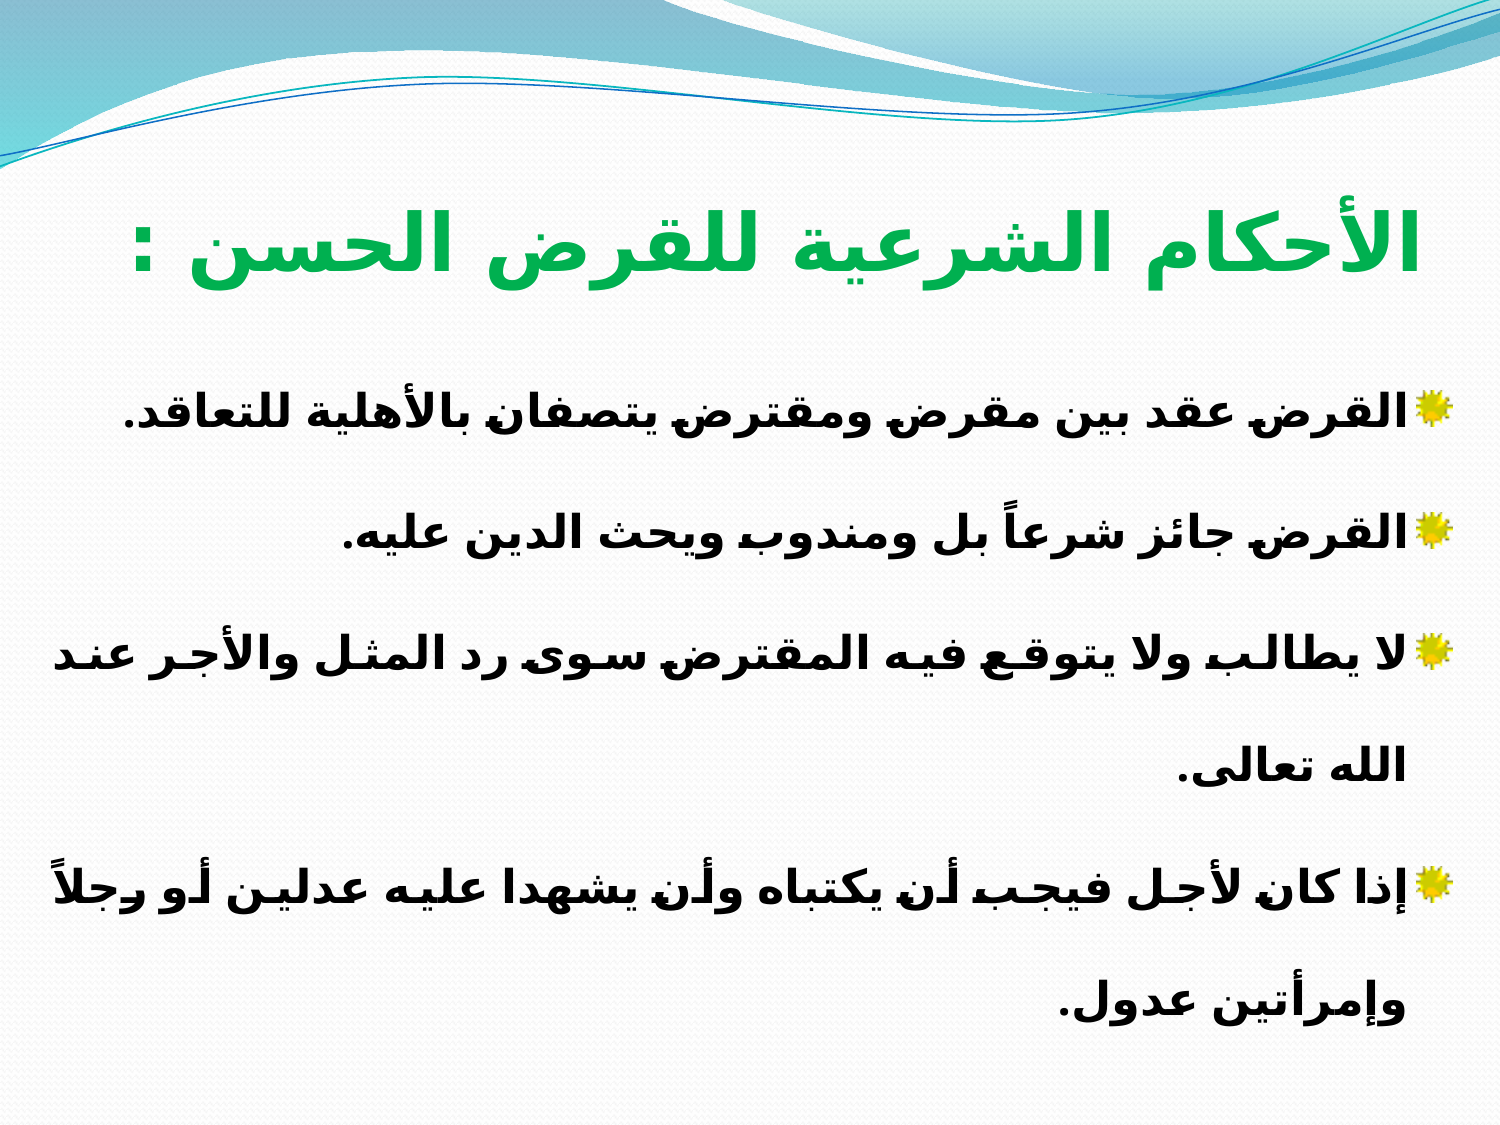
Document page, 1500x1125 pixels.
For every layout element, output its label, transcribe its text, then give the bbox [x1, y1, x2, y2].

picture [1416, 512, 1453, 549]
title الأحكام الشرعية للقرض الحسن : [87, 99, 1438, 288]
picture [1416, 390, 1453, 427]
picture [1416, 866, 1453, 903]
list القرض عقد بين مقرض ومقترض يتصفان بالأهلية للتعاقد. القرض جائز شرعاً بل ومندوب ويحث الدين عليه. لا يطالب ولا يتوقع فيه المقترض سوى رد المثل والأجر عند الله تعالى. إذا كان لأجل فيجب أن يكتباه وأن يشهدا عليه عدلين أو رجلاً وإمرأتين عدول. [37, 317, 1463, 1038]
picture [1416, 633, 1453, 670]
